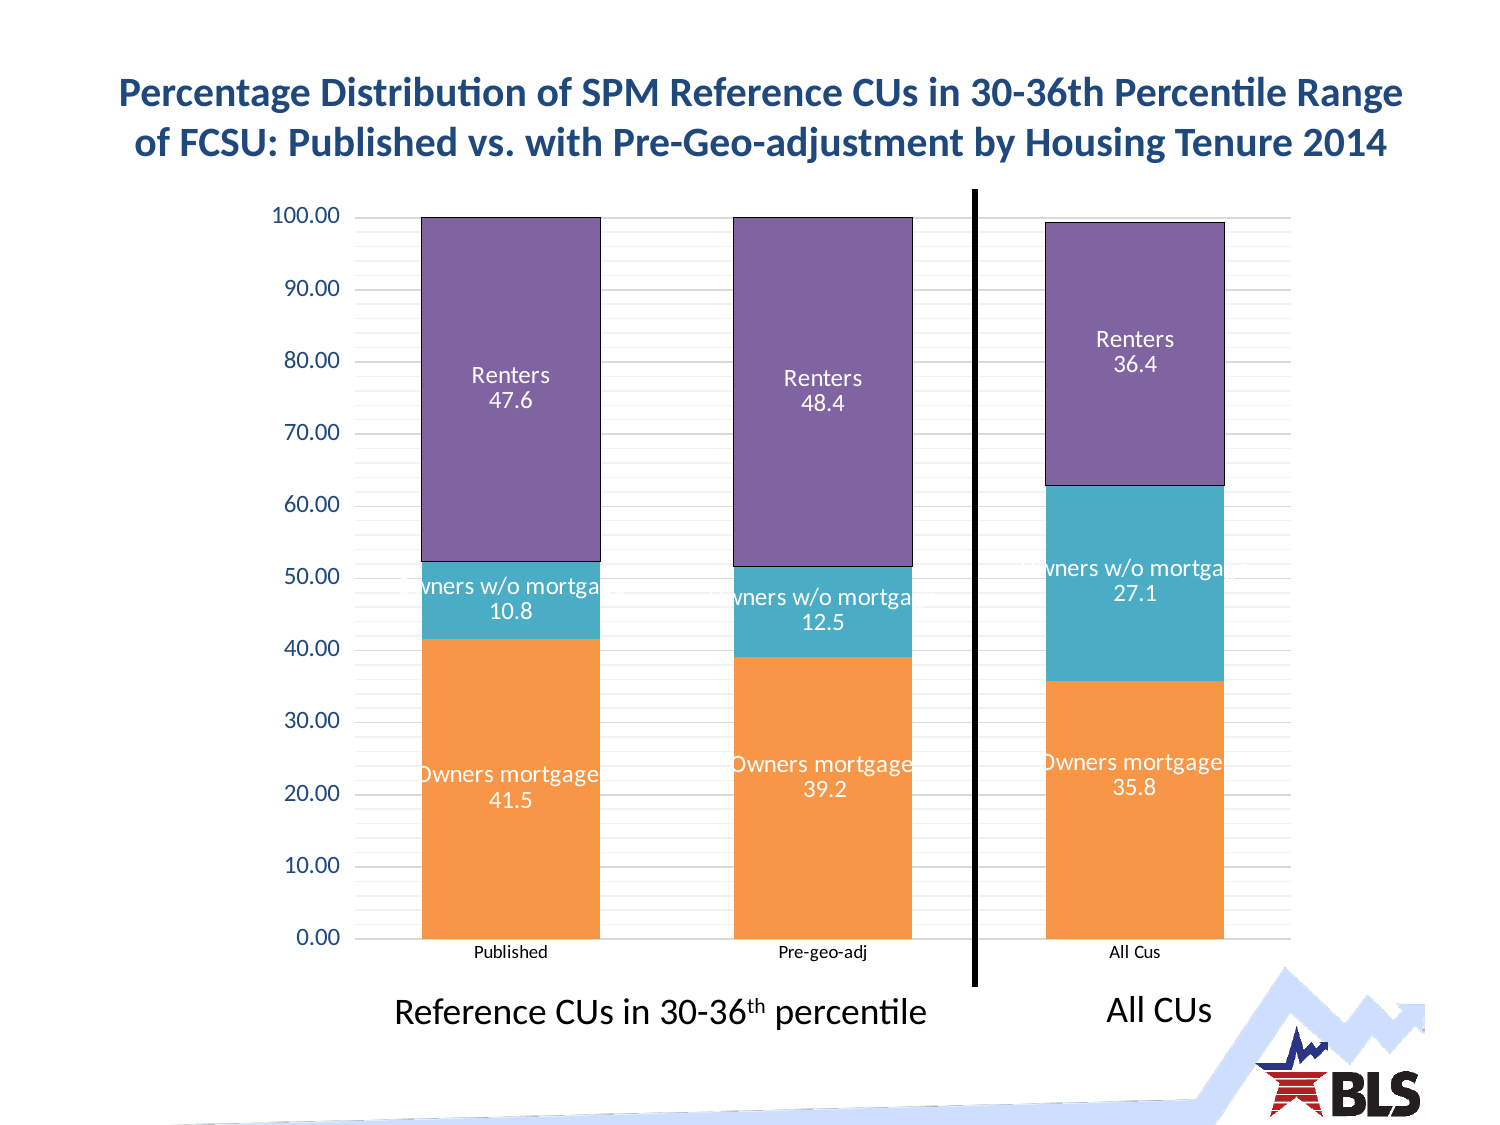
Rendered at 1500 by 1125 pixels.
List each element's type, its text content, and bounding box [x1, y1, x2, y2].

picture [40, 967, 1425, 1125]
text_box Percentage Distribution of SPM Reference CUs in 30-36th Percentile Range of FCSU: Published vs. with Pre-Geo-adjustment by Housing Tenure 2014 [102, 56, 1421, 172]
text_box Reference CUs in 30-36th percentile [379, 988, 943, 1040]
chart [976, 189, 1313, 980]
text_box All CUs [1091, 988, 1228, 1038]
chart [249, 189, 974, 980]
